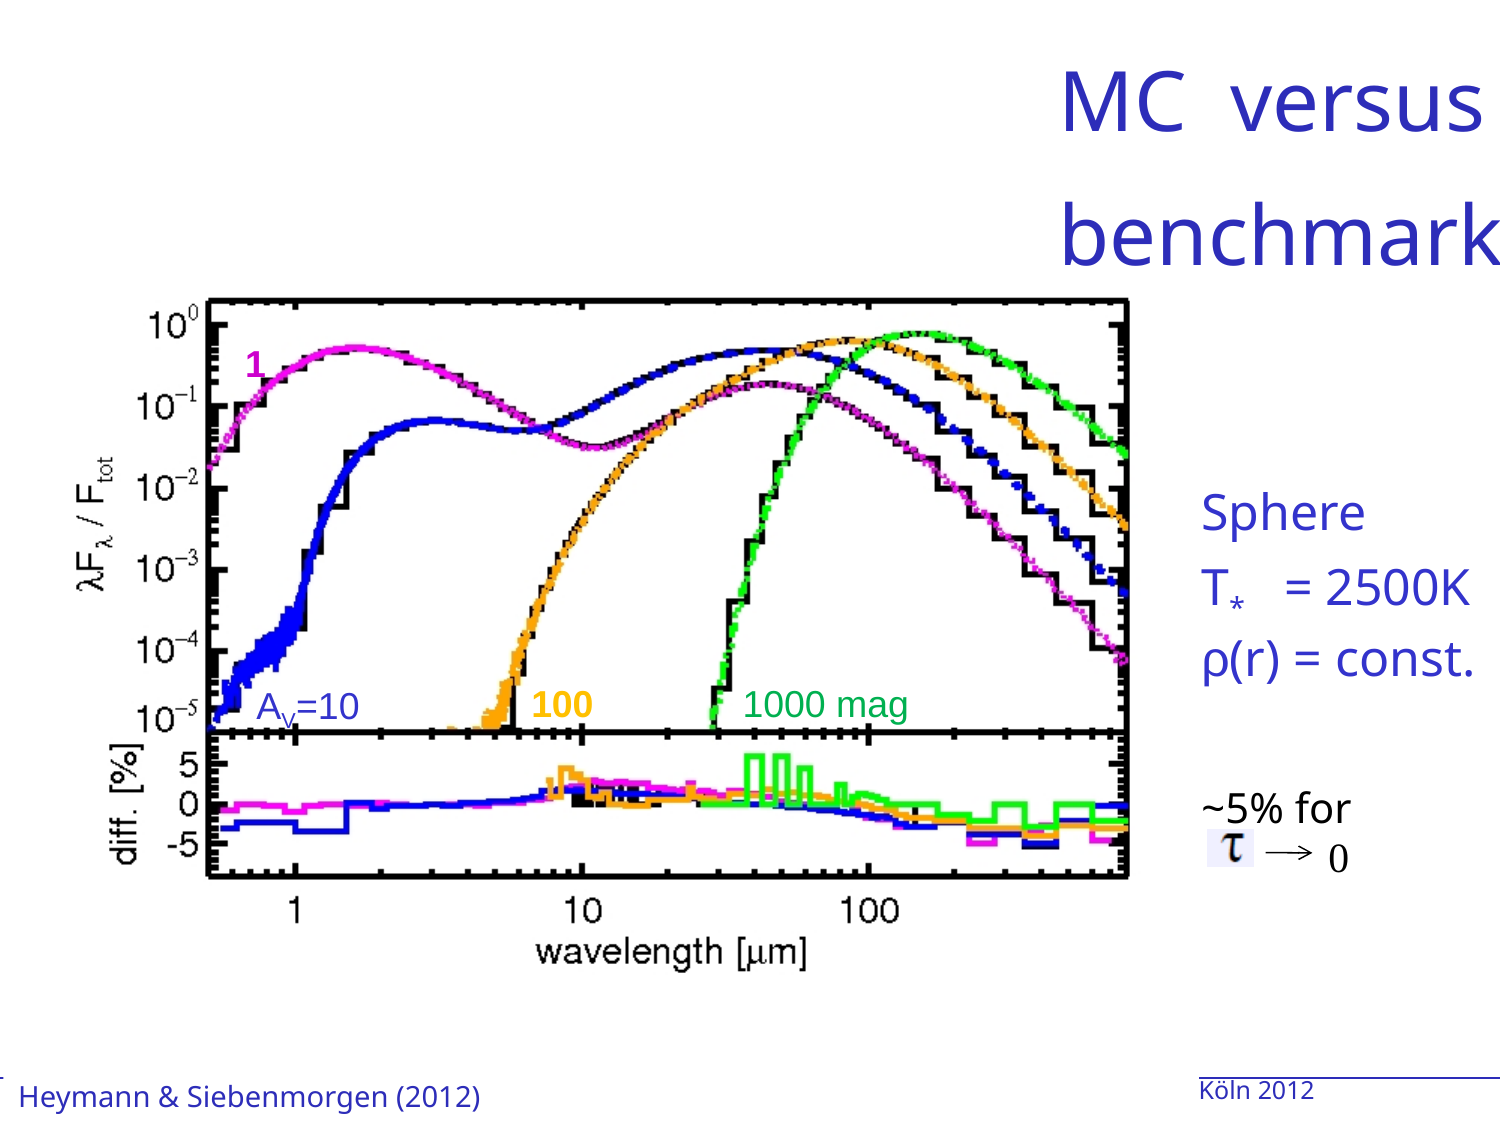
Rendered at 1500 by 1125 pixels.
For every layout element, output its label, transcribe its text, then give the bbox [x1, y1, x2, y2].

text_box MC versus benchmark [1043, 7, 1500, 290]
text_box Heymann & Siebenmorgen (2012) [3, 1058, 1199, 1121]
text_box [1206, 793, 1378, 891]
text_box ~5% for [1188, 773, 1395, 844]
picture [35, 265, 1184, 985]
list Sphere T* = 2500K ρ(r) = const. [1188, 480, 1500, 750]
